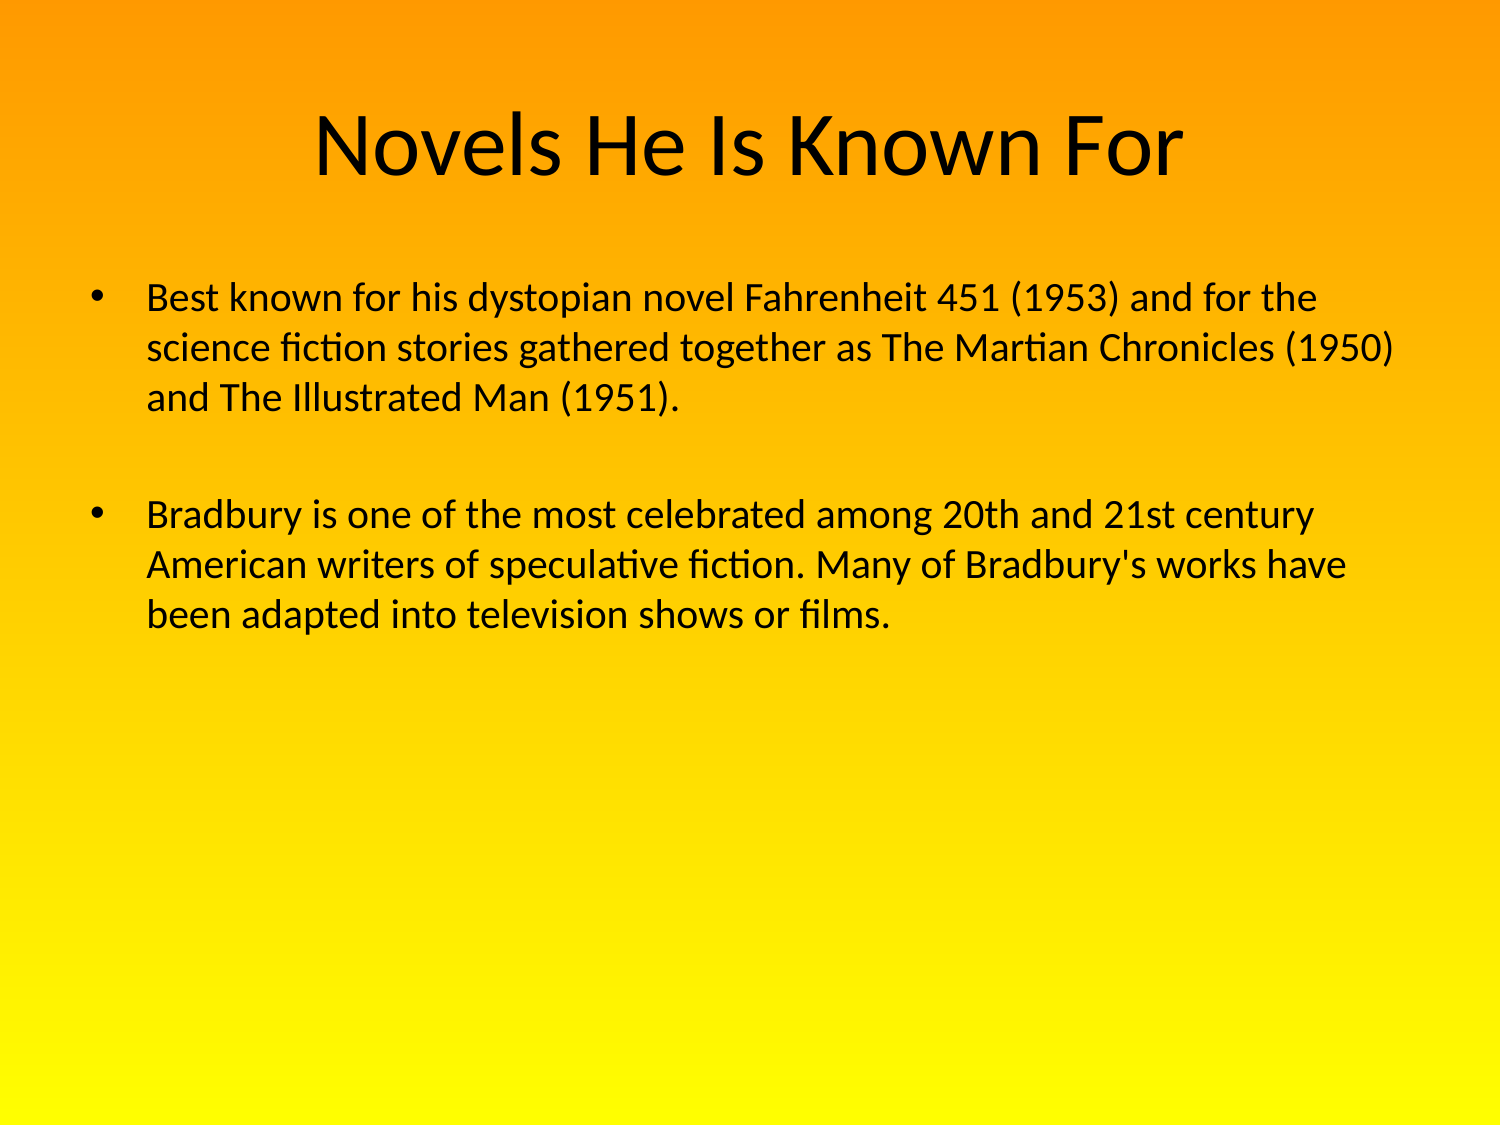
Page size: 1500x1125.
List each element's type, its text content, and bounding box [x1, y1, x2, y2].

title Novels He Is Known For [75, 45, 1425, 233]
list Best known for his dystopian novel Fahrenheit 451 (1953) and for the science fiction stories gathered together as The Martian Chronicles (1950) and The Illustrated Man (1951). Bradbury is one of the most celebrated among 20th and 21st century American writers of speculative fiction. Many of Bradbury's works have been adapted into television shows or films. [75, 262, 1425, 1005]
